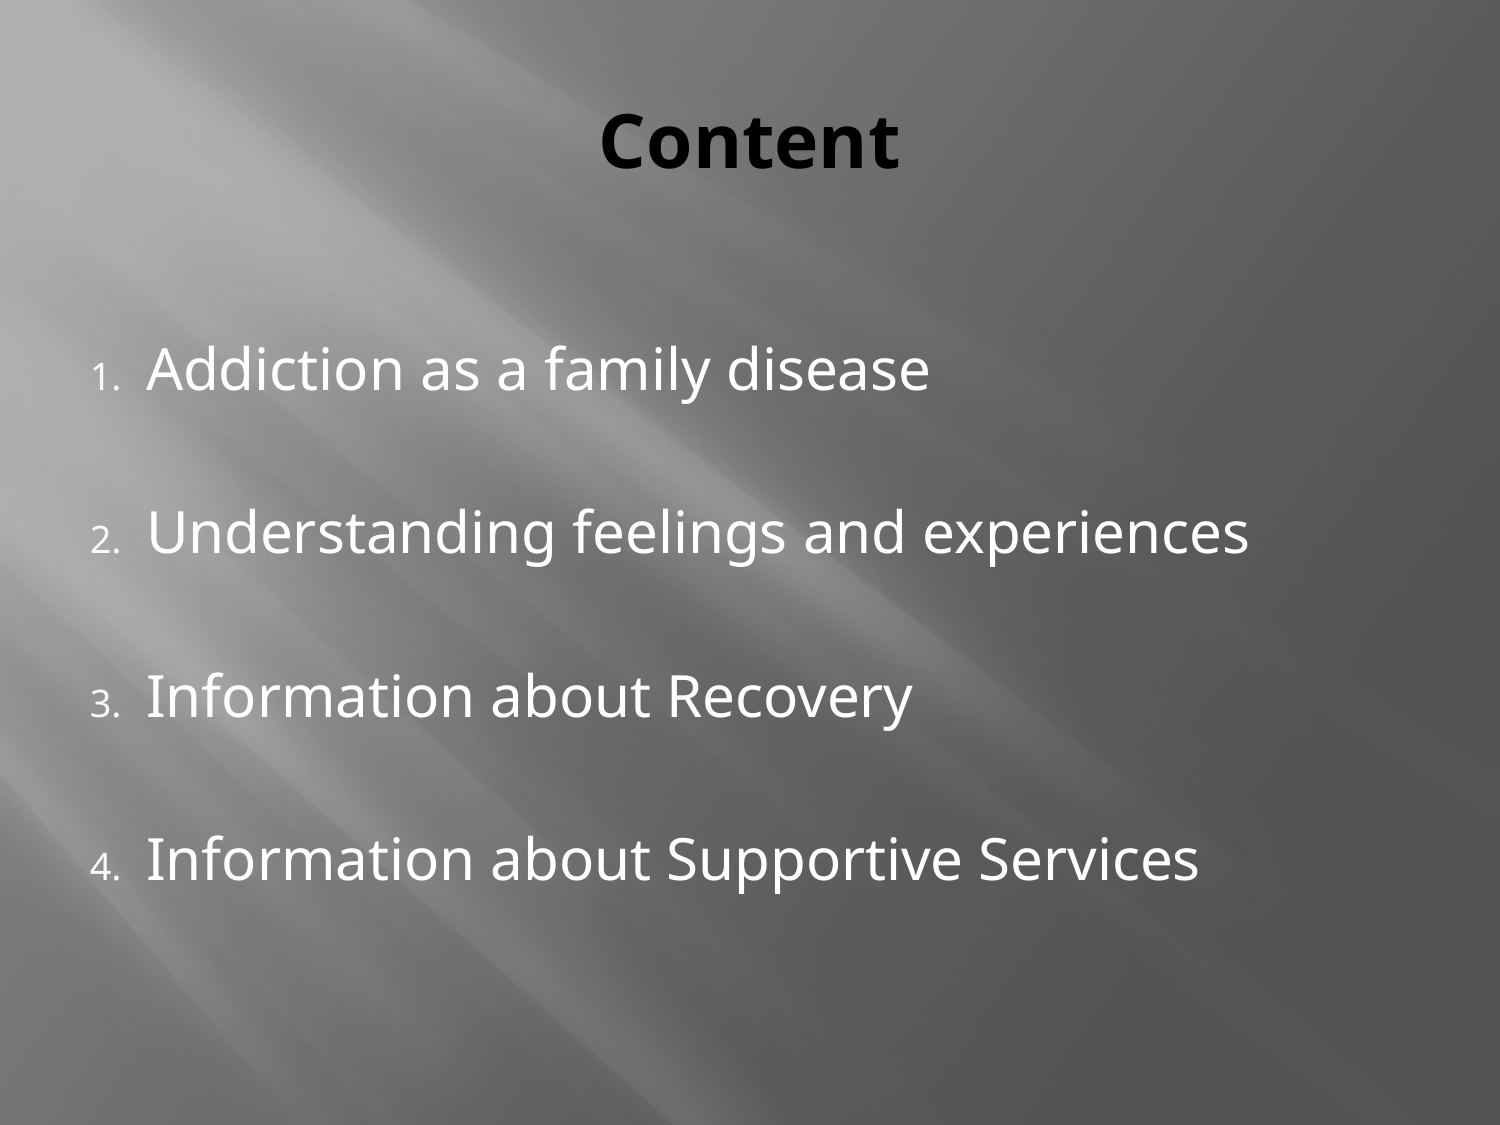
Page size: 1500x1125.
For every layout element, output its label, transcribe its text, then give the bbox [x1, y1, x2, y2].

list Addiction as a family disease Understanding feelings and experiences Information about Recovery Information about Supportive Services [75, 324, 1425, 1035]
title Content [75, 45, 1425, 233]
